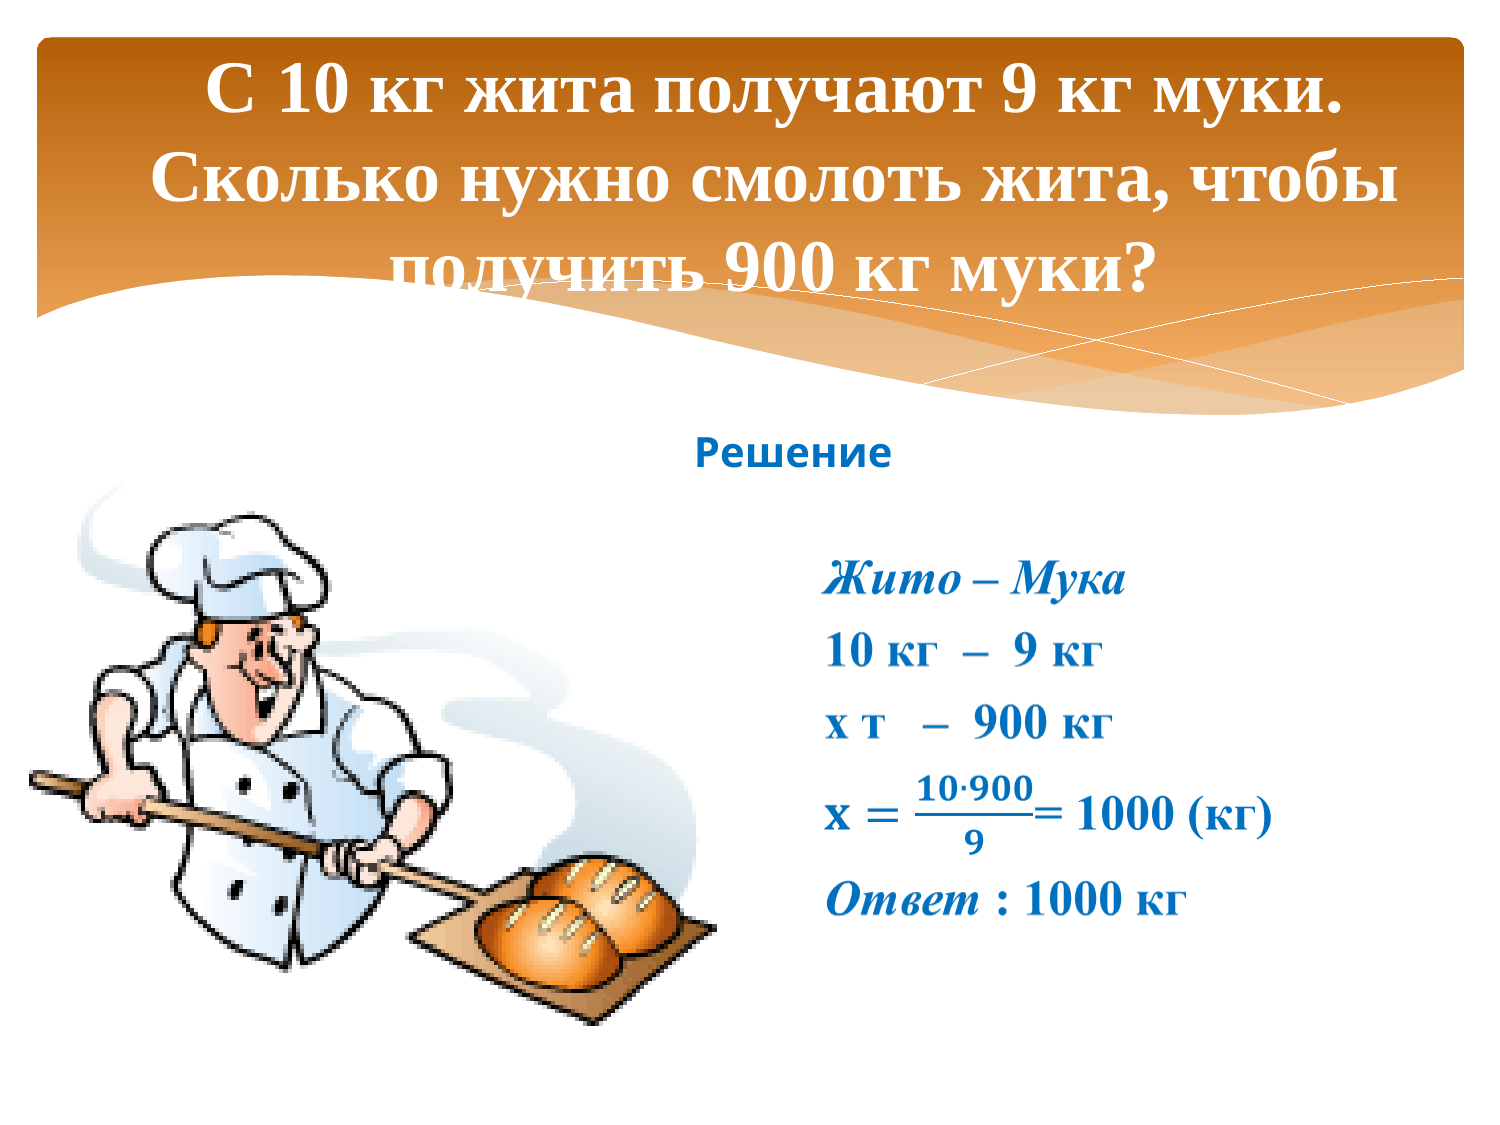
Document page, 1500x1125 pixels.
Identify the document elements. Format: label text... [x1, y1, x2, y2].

title С 10 кг жита получают 9 кг муки. Сколько нужно смолоть жита, чтобы получить 900 кг муки? [76, 31, 1473, 314]
text_box Решение [679, 417, 1152, 483]
text_box [809, 538, 1441, 1112]
picture [29, 483, 717, 1026]
